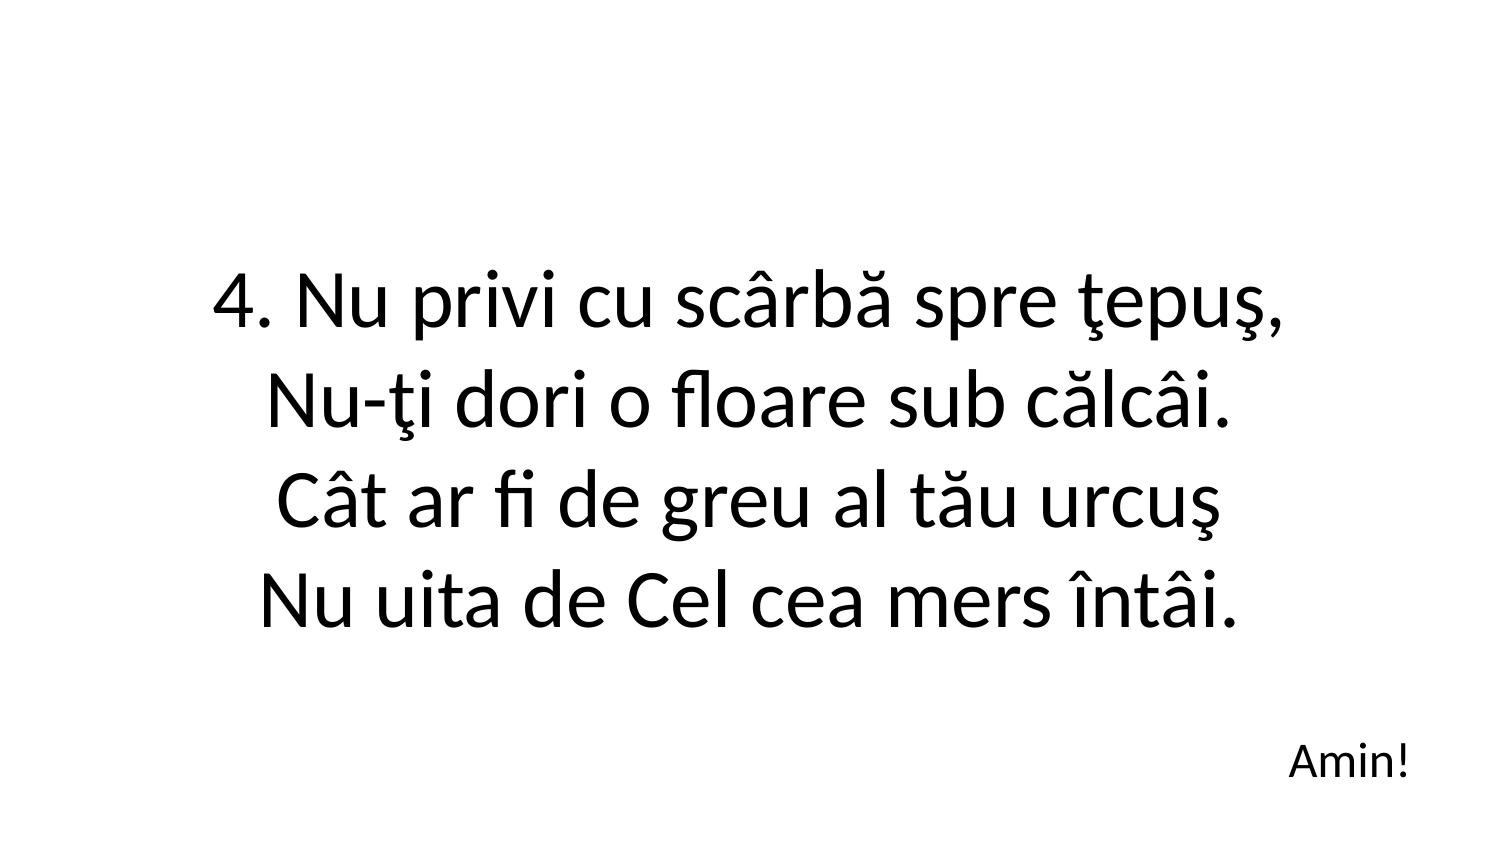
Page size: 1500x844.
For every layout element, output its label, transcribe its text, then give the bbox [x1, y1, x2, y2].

text_box Amin! [1273, 674, 1427, 795]
text_box 4. Nu privi cu scârbă spre ţepuş, Nu-ţi dori o floare sub călcâi. Cât ar fi de greu al tău urcuş Nu uita de Cel cea mers întâi. [197, 192, 1303, 652]
